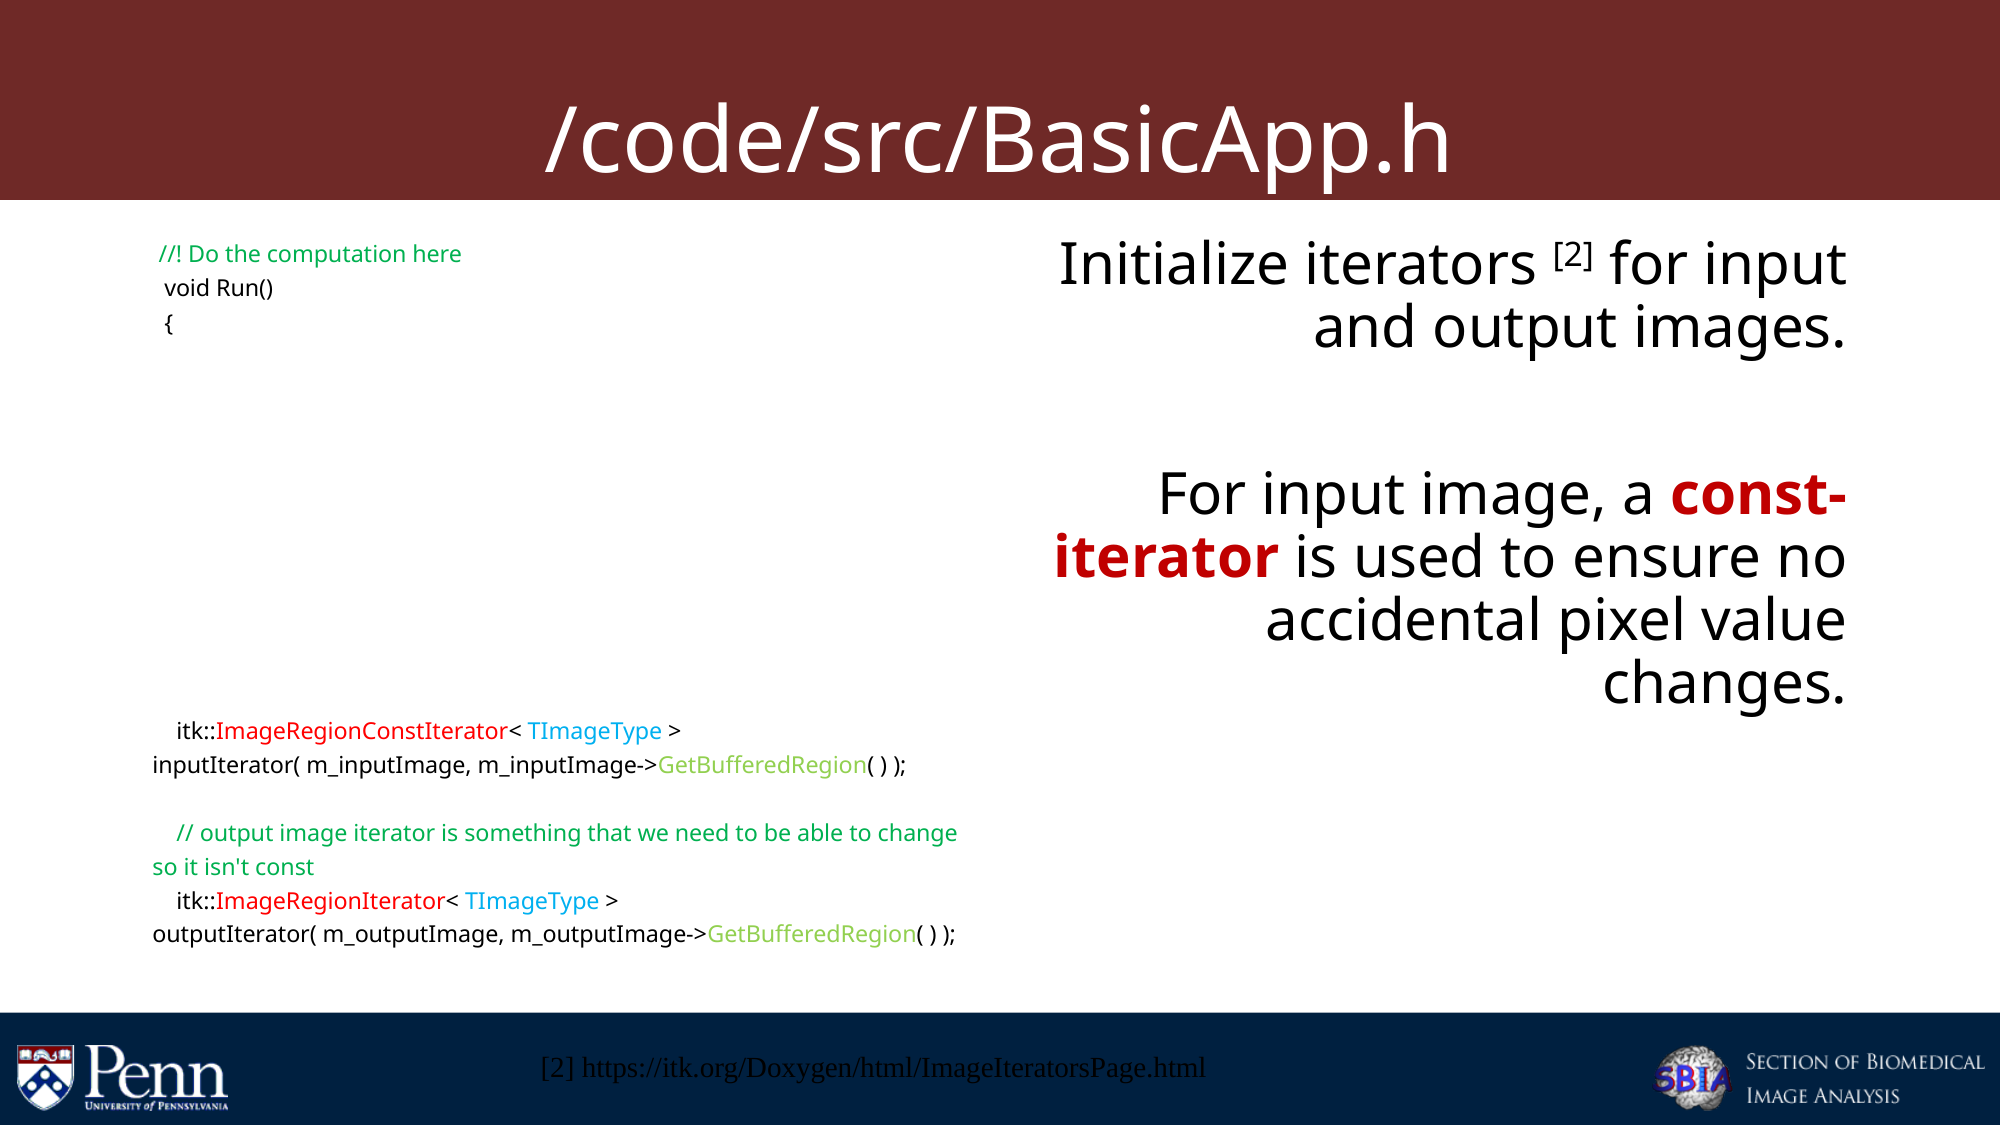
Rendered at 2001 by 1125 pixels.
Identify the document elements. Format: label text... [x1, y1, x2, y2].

list //! Do the computation here void Run() { // set the buffer regions as the same for both in the input and output images m_outputImage->SetSpacing( m_inputImage->GetSpacing( ) ); m_outputImage->SetOrigin( m_inputImage->GetOrigin( ) ); m_outputImage->SetLargestPossibleRegion( m_inputImage->GetLargestPossibleRegion( ) ); m_outputImage->SetBufferedRegion( m_inputImage->GetBufferedRegion() ); m_outputImage->SetRequestedRegionToLargestPossibleRegion( ); m_outputImage->Allocate( ); itk::ImageRegionConstIterator< TImageType > inputIterator( m_inputImage, m_inputImage->GetBufferedRegion( ) ); // output image iterator is something that we need to be able to change so it isn't const itk::ImageRegionIterator< TImageType > outputIterator( m_outputImage, m_outputImage->GetBufferedRegion( ) ); [137, 226, 985, 987]
picture [17, 1045, 228, 1111]
picture [1652, 1044, 1985, 1112]
title /code/src/BasicApp.h [137, 0, 1863, 200]
footer [2] https://itk.org/Doxygen/html/ImageIteratorsPage.html [262, 1035, 1485, 1096]
list Initialize iterators [2] for input and output images. For input image, a const-iterator is used to ensure no accidental pixel value changes. [1012, 226, 1863, 987]
